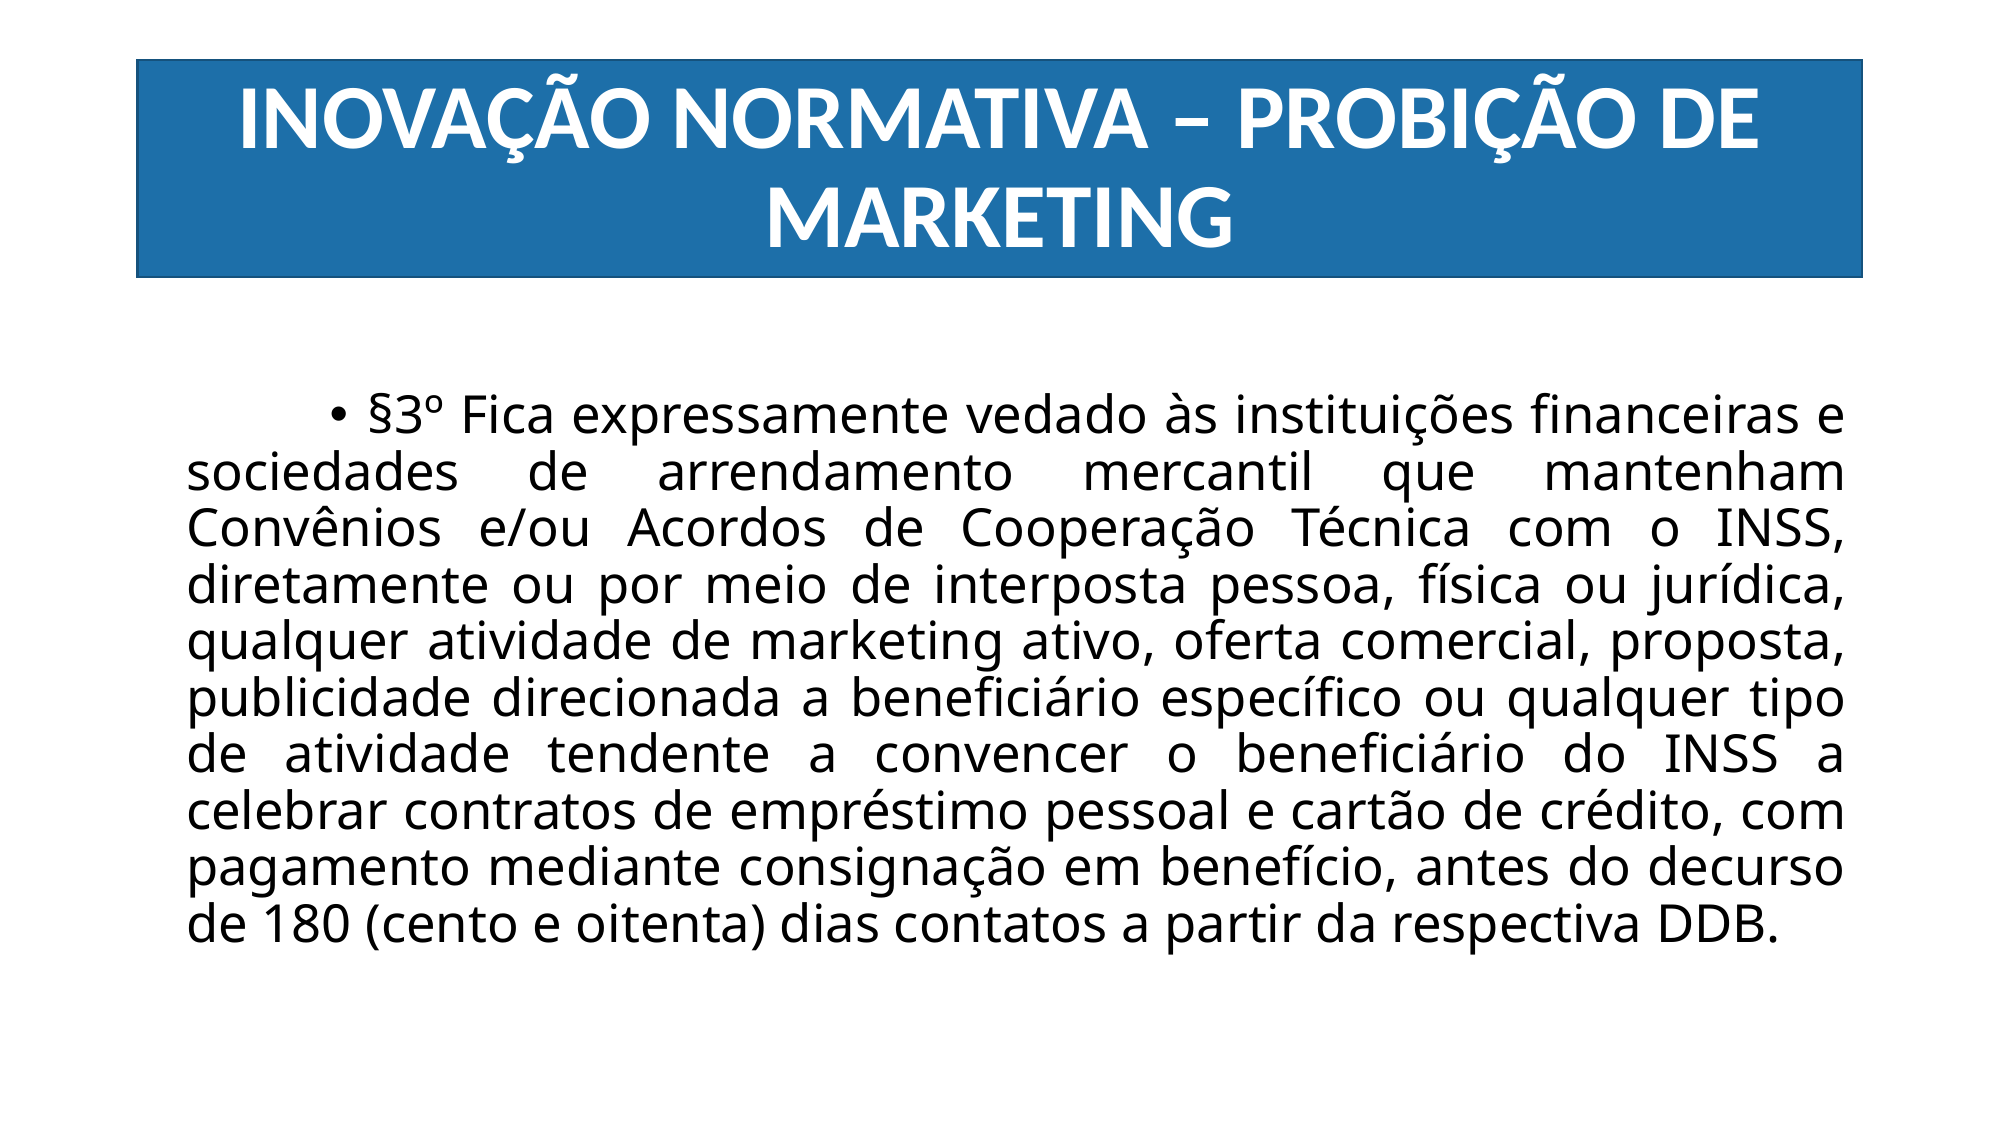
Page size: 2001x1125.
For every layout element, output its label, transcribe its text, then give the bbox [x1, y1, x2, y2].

list §3º Fica expressamente vedado às instituições financeiras e sociedades de arrendamento mercantil que mantenham Convênios e/ou Acordos de Cooperação Técnica com o INSS, diretamente ou por meio de interposta pessoa, física ou jurídica, qualquer atividade de marketing ativo, oferta comercial, proposta, publicidade direcionada a beneficiário específico ou qualquer tipo de atividade tendente a convencer o beneficiário do INSS a celebrar contratos de empréstimo pessoal e cartão de crédito, com pagamento mediante consignação em benefício, antes do decurso de 180 (cento e oitenta) dias contatos a partir da respectiva DDB. [137, 299, 1863, 1014]
title INOVAÇÃO NORMATIVA – PROBIÇÃO DE MARKETING [136, 59, 1863, 278]
